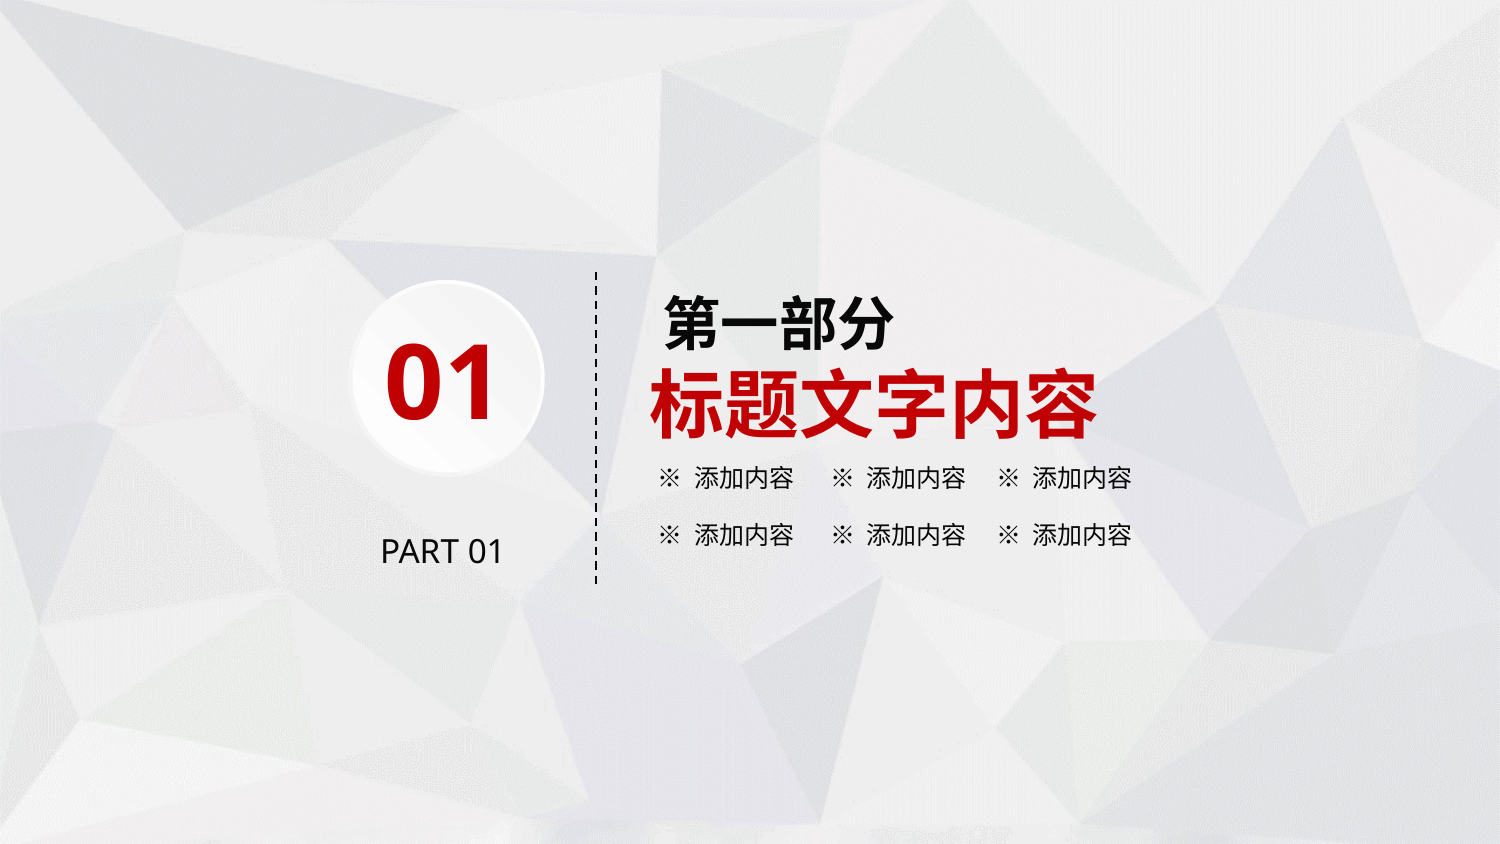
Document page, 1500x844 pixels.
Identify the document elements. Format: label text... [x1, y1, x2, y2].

text_box ※ 添加内容 [647, 514, 810, 555]
text_box ※ 添加内容 [986, 514, 1148, 555]
text_box ※ 添加内容 [986, 457, 1155, 498]
text_box PART 01 [380, 529, 529, 570]
text_box ※ 添加内容 [820, 514, 982, 555]
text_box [348, 279, 545, 477]
picture [0, 0, 1500, 844]
text_box ※ 添加内容 [820, 457, 982, 498]
text_box 第一部分 标题文字内容 [634, 280, 1114, 455]
text_box ※ 添加内容 [647, 457, 817, 498]
